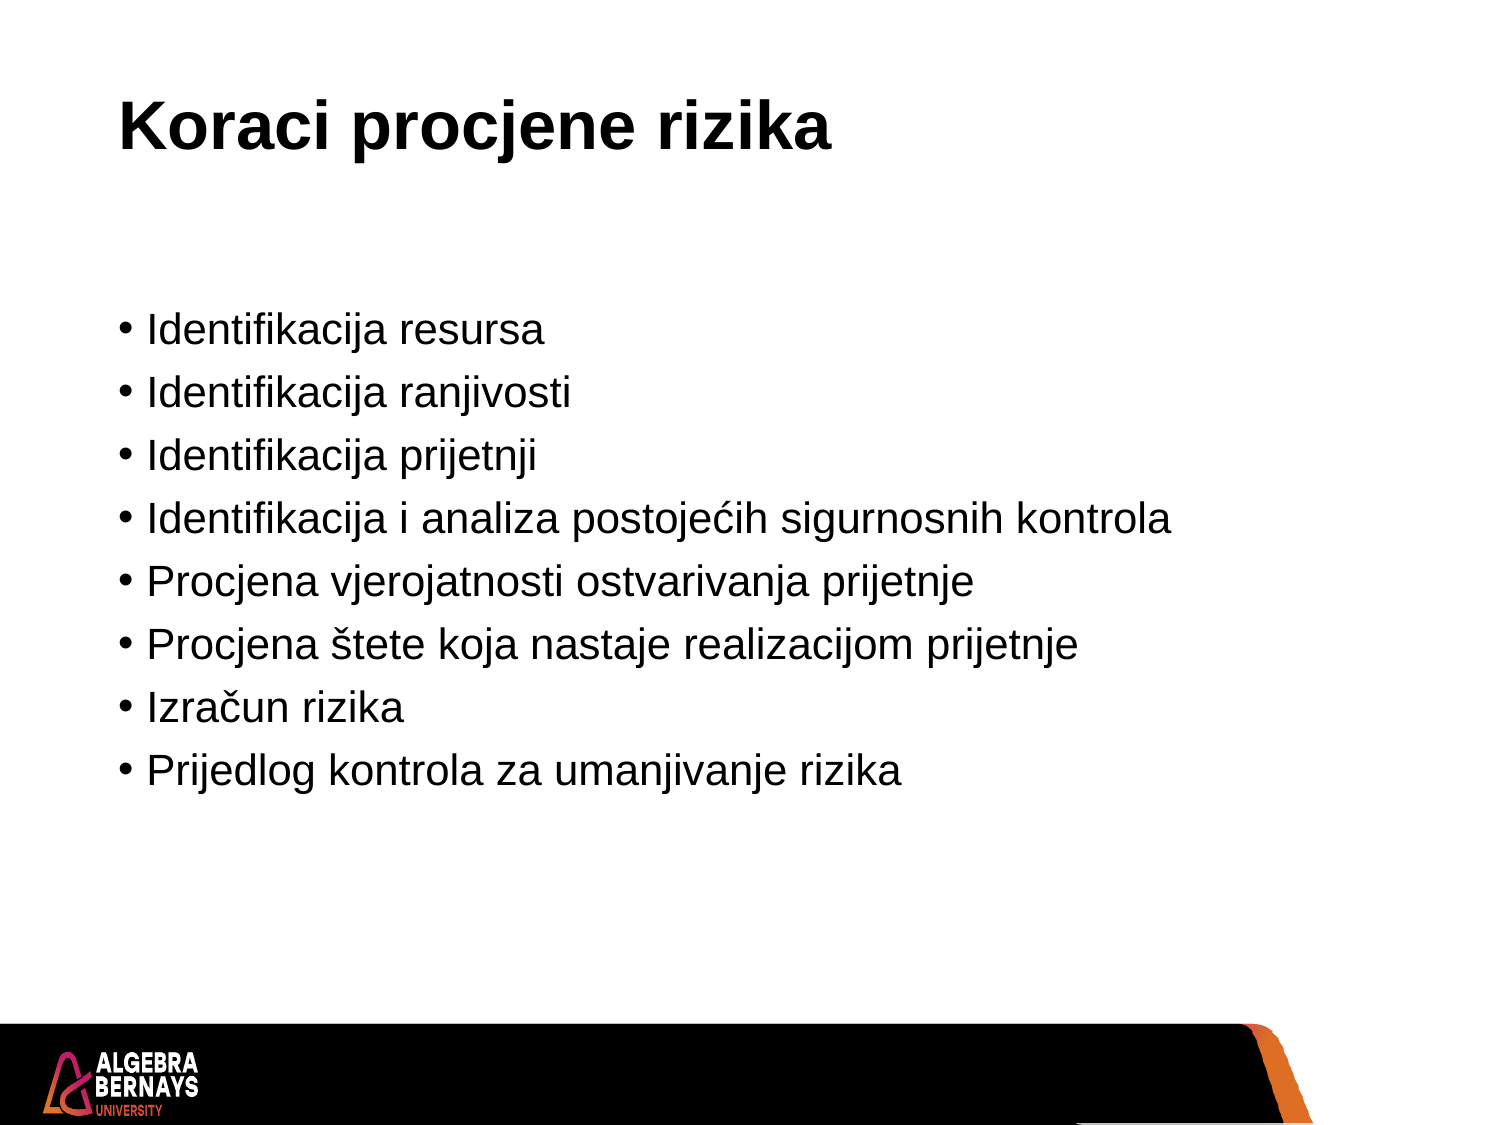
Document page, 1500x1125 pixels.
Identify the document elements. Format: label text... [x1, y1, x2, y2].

list Identifikacija resursa Identifikacija ranjivosti Identifikacija prijetnji Identifikacija i analiza postojećih sigurnosnih kontrola Procjena vjerojatnosti ostvarivanja prijetnje Procjena štete koja nastaje realizacijom prijetnje Izračun rizika Prijedlog kontrola za umanjivanje rizika [103, 299, 1397, 1014]
title Koraci procjene rizika [103, 59, 1397, 278]
picture [0, 1023, 1468, 1125]
